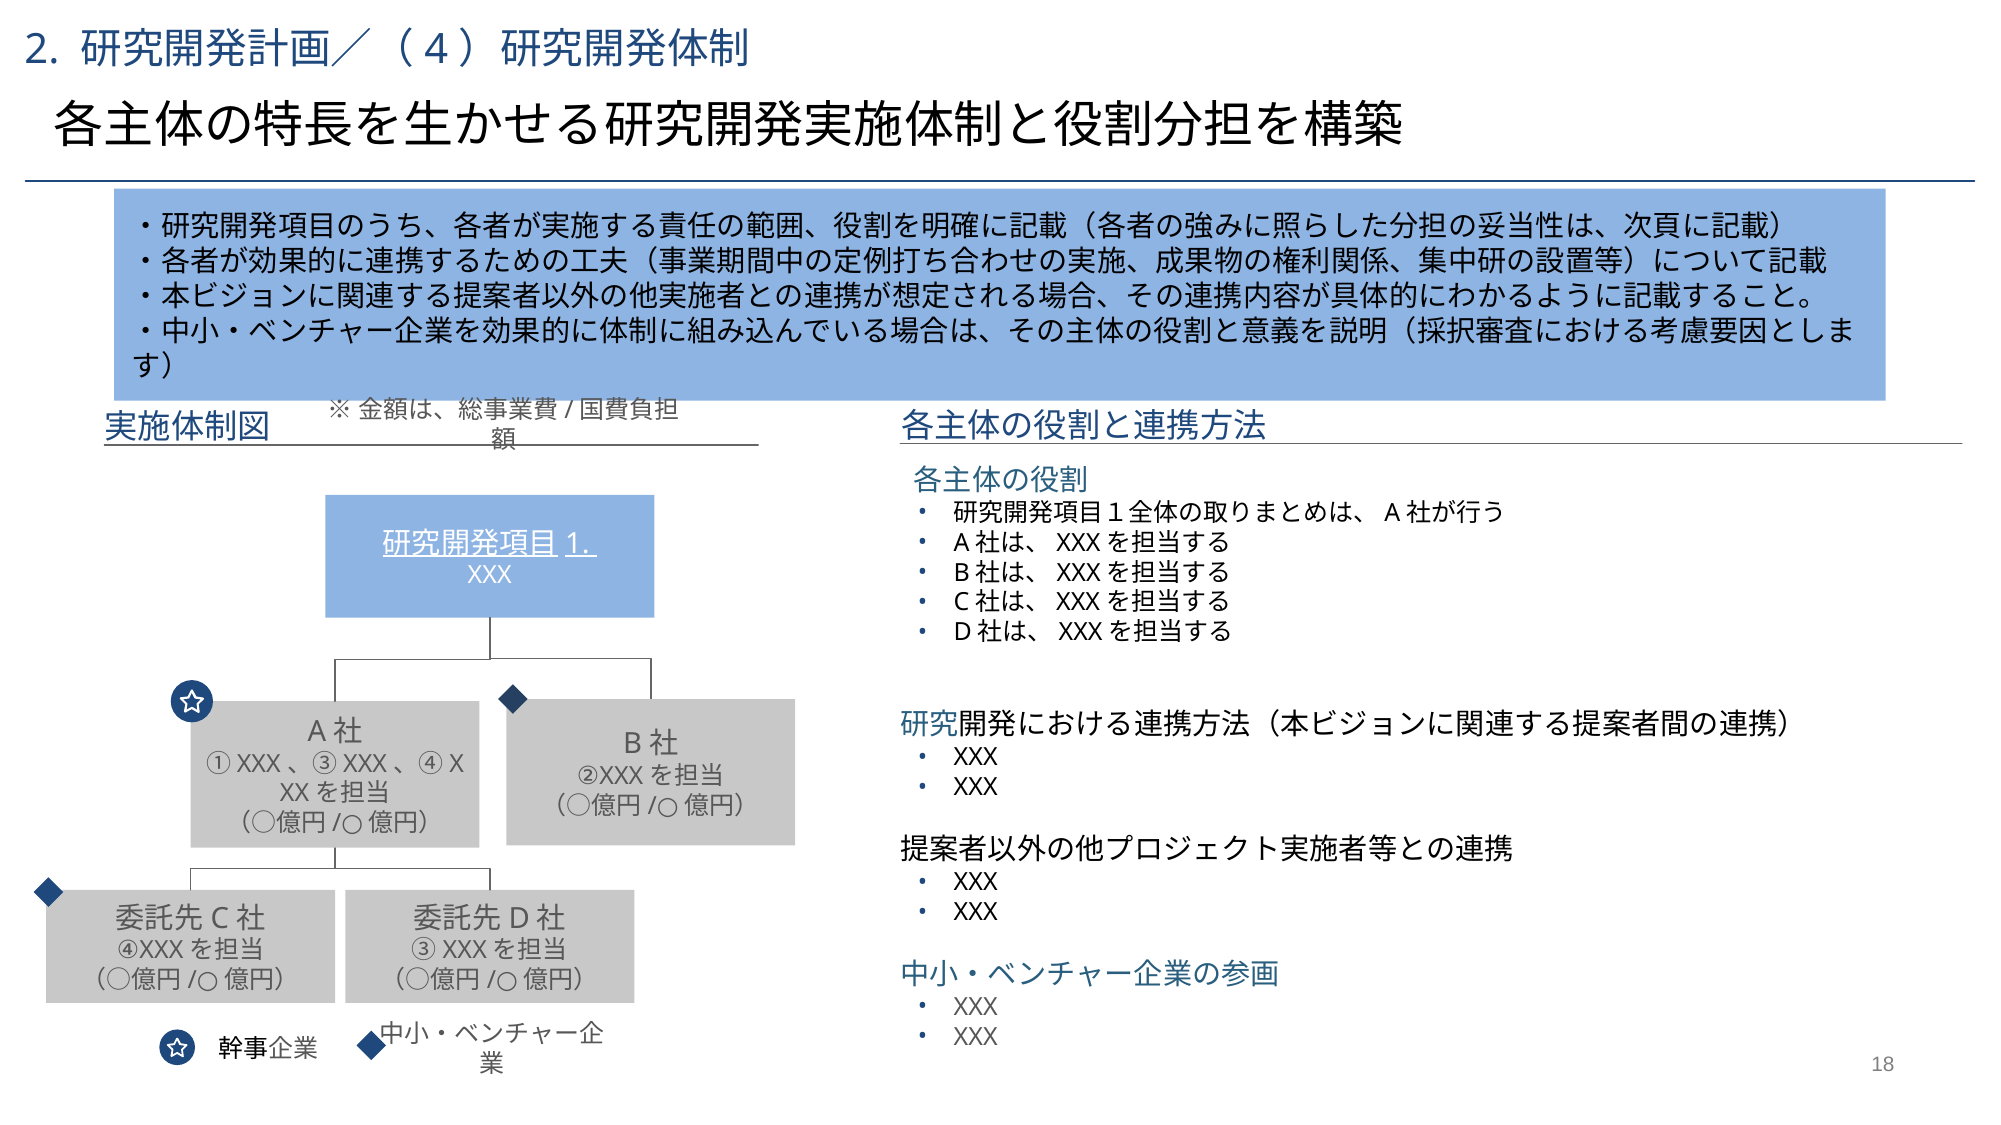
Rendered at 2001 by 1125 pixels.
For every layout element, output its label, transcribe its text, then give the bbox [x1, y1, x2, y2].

text_box 各主体の役割 研究開発項目１全体の取りまとめは、A社が行う A社は、XXXを担当する B社は、XXXを担当する C社は、XXXを担当する D社は、XXXを担当する 研究開発における連携方法（本ビジョンに関連する提案者間の連携） XXX XXX 提案者以外の他プロジェクト実施者等との連携 XXX XXX 中小・ベンチャー企業の参画 XXX XXX [900, 461, 1962, 1091]
text_box [33, 876, 64, 908]
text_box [900, 389, 1962, 445]
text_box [370, 581, 455, 738]
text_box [170, 679, 214, 723]
text_box ※金額は、総事業費/国費負担額 [299, 446, 708, 450]
text_box B社 ②XXXを担当 （○億円/○億円） [505, 698, 796, 846]
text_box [391, 791, 434, 947]
text_box 各主体の特長を生かせる研究開発実施体制と役割分担を構築 [53, 99, 1899, 154]
text_box A社 ①XXX、③XXX、④XXXを担当 （○億円/○億円） [190, 700, 480, 849]
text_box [356, 1021, 624, 1074]
text_box 委託先D社 ③XXXを担当 （○億円/○億円） [345, 889, 635, 1004]
text_box 委託先C社 ④XXXを担当 （○億円/○億円） [45, 889, 336, 1004]
text_box 研究開発項目1. XXX [325, 494, 655, 619]
text_box [497, 683, 529, 715]
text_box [159, 1029, 356, 1066]
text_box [529, 577, 612, 740]
text_box ・研究開発項目のうち、各者が実施する責任の範囲、役割を明確に記載（各者の強みに照らした分担の妥当性は、次頁に記載） ・各者が効果的に連携するための工夫（事業期間中の定例打ち合わせの実施、成果物の権利関係、集中研の設置等）について記載 ・本ビジョンに関連する提案者以外の他実施者との連携が想定される場合、その連携内容が具体的にわかるように記載すること。 ・中小・ベンチャー企業を効果的に体制に組み込んでいる場合は、その主体の役割と意義を説明（採択審査における考慮要因とします） [114, 188, 1886, 401]
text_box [241, 796, 285, 942]
text_box 2. 研究開発計画／（4）研究開発体制 [24, 28, 1818, 74]
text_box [104, 397, 759, 446]
